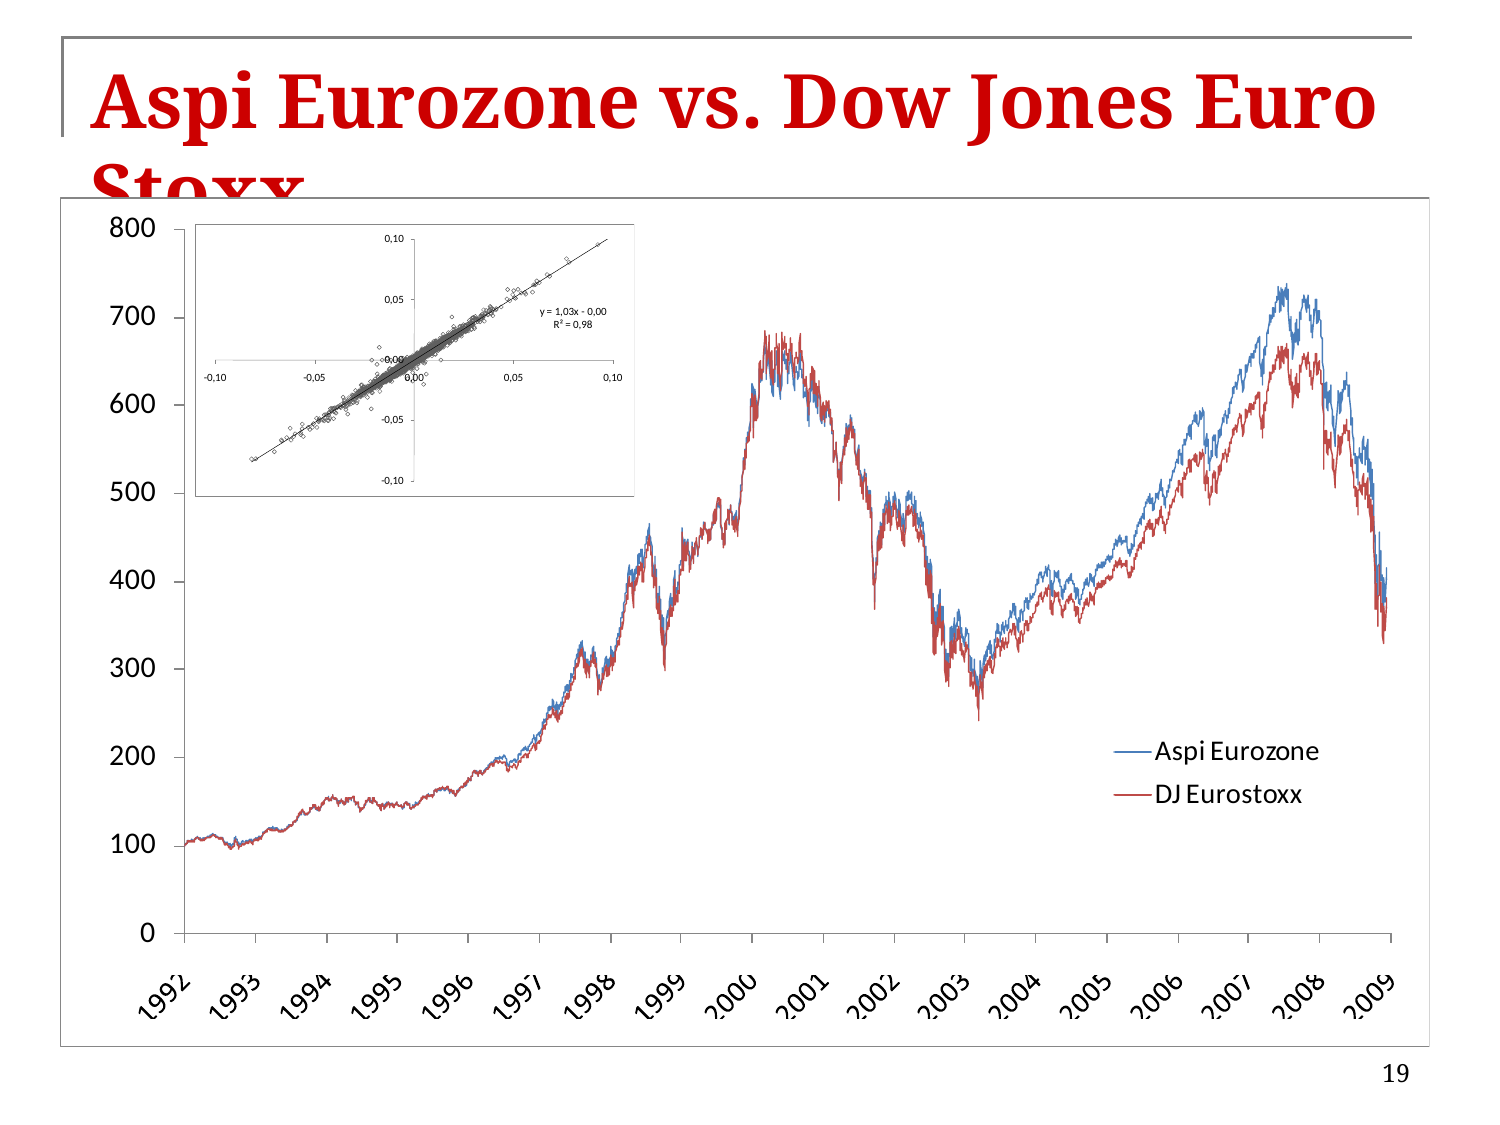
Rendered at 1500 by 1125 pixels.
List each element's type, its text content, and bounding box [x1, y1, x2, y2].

title Aspi Eurozone vs. Dow Jones Euro Stoxx [75, 45, 1425, 193]
picture [57, 195, 1430, 1049]
slide_number 19 [1074, 1057, 1425, 1100]
